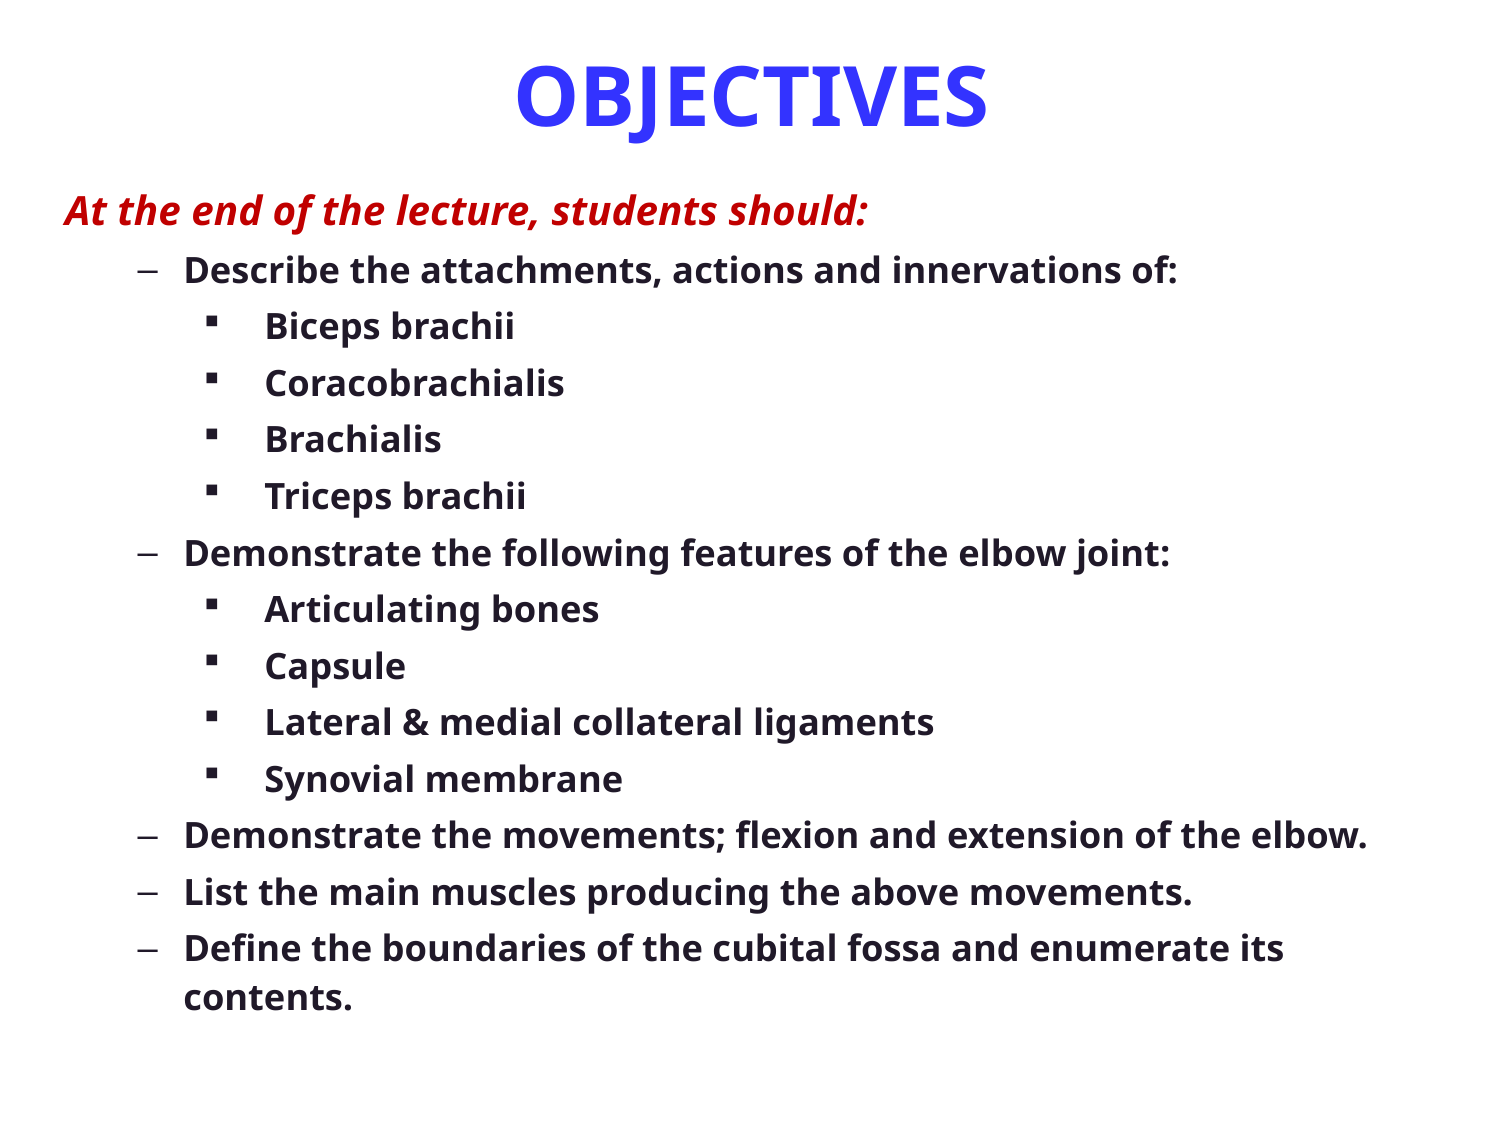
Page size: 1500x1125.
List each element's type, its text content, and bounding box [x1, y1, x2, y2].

title OBJECTIVES [76, 0, 1427, 188]
list At the end of the lecture, students should: Describe the attachments, actions and innervations of: Biceps brachii Coracobrachialis Brachialis Triceps brachii Demonstrate the following features of the elbow joint: Articulating bones Capsule Lateral & medial collateral ligaments Synovial membrane Demonstrate the movements; flexion and extension of the elbow. List the main muscles producing the above movements. Define the boundaries of the cubital fossa and enumerate its contents. [50, 174, 1400, 1085]
